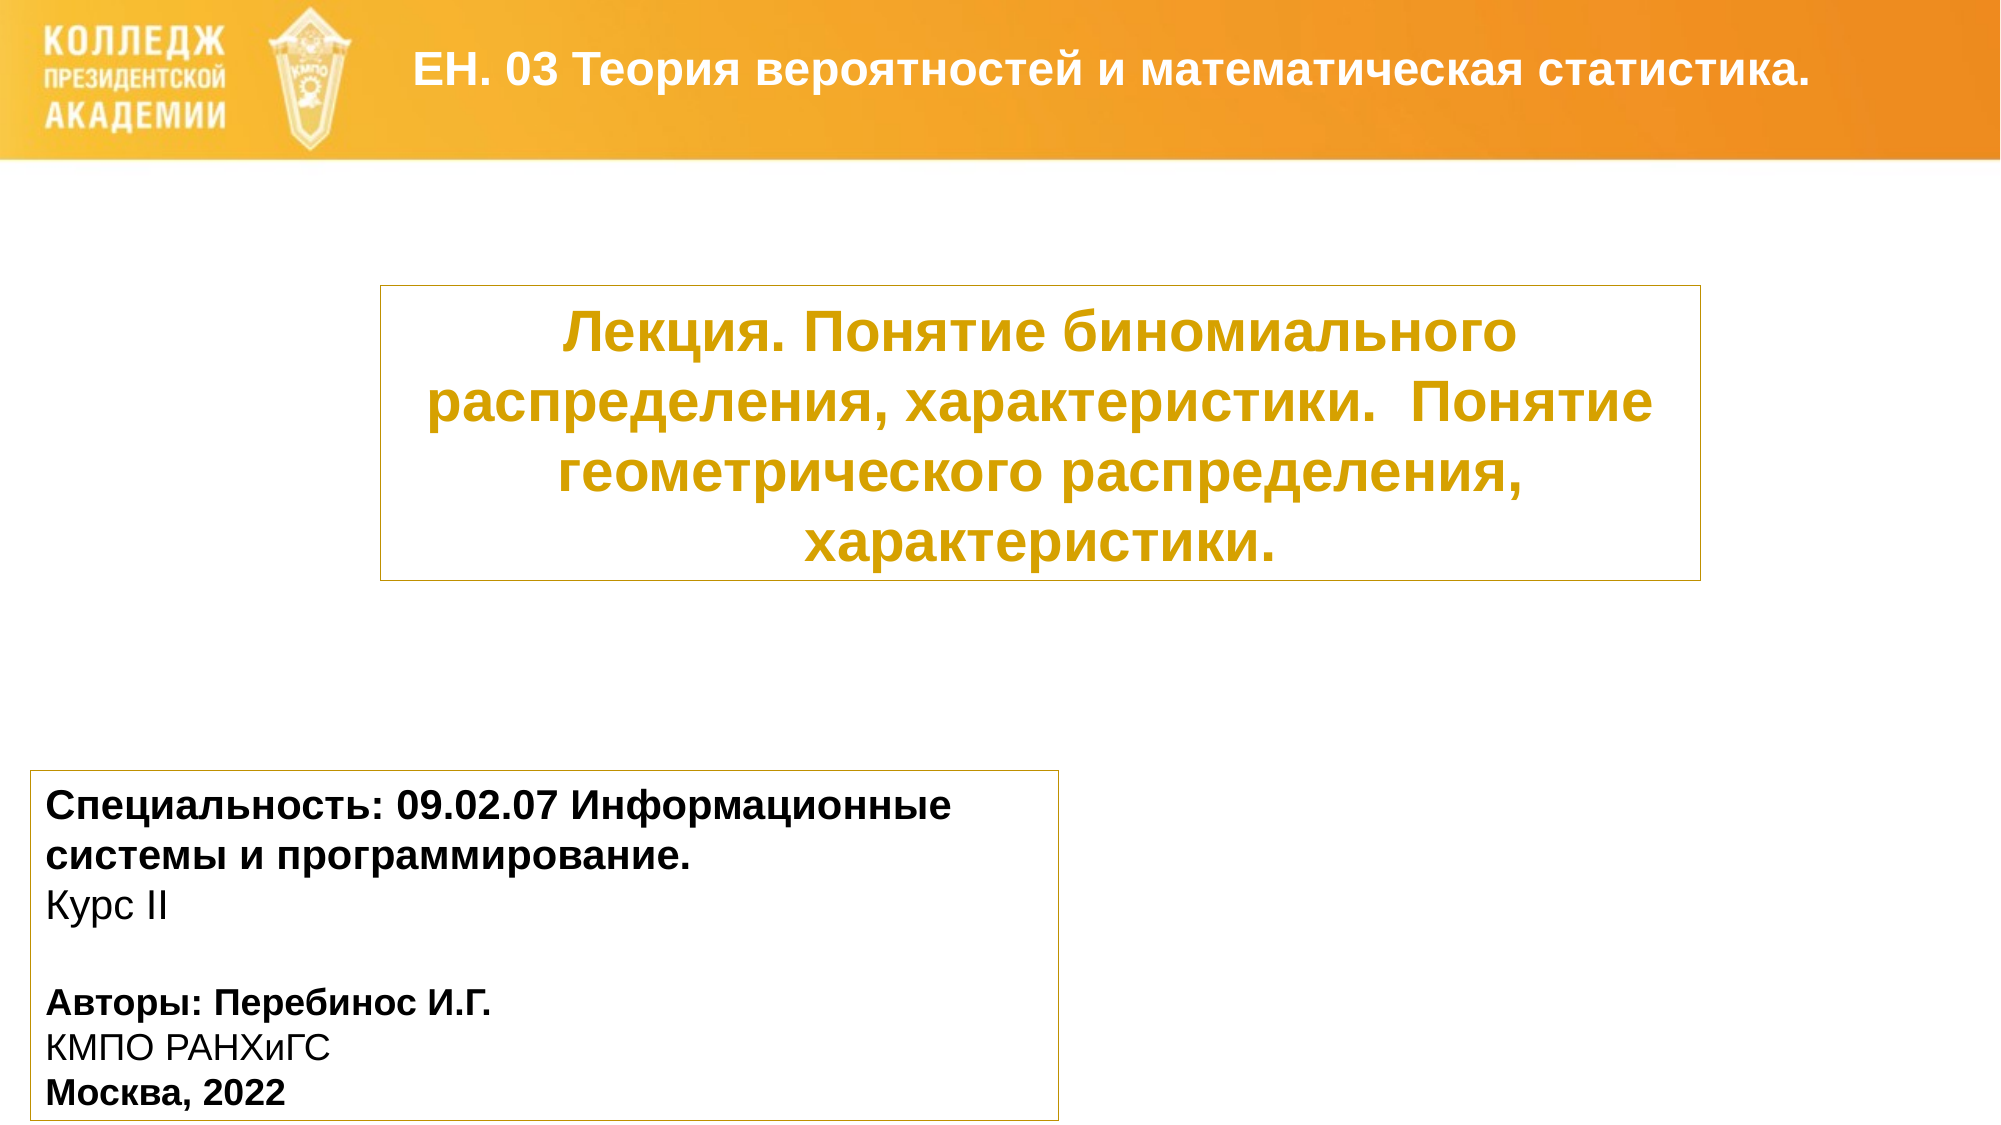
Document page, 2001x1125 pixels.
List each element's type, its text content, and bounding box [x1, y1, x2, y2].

subtitle ЕН. 03 Теория вероятностей и математическая статистика. [283, 36, 1942, 133]
text_box Лекция. Понятие биномиального распределения, характеристики. Понятие геометрического распределения, характеристики. [380, 285, 1701, 581]
text_box Специальность: 09.02.07 Информационные системы и программирование. Курс II Авторы: Перебинос И.Г. КМПО РАНХиГС Москва, 2022 [30, 770, 1059, 1121]
picture [0, 0, 2001, 1125]
